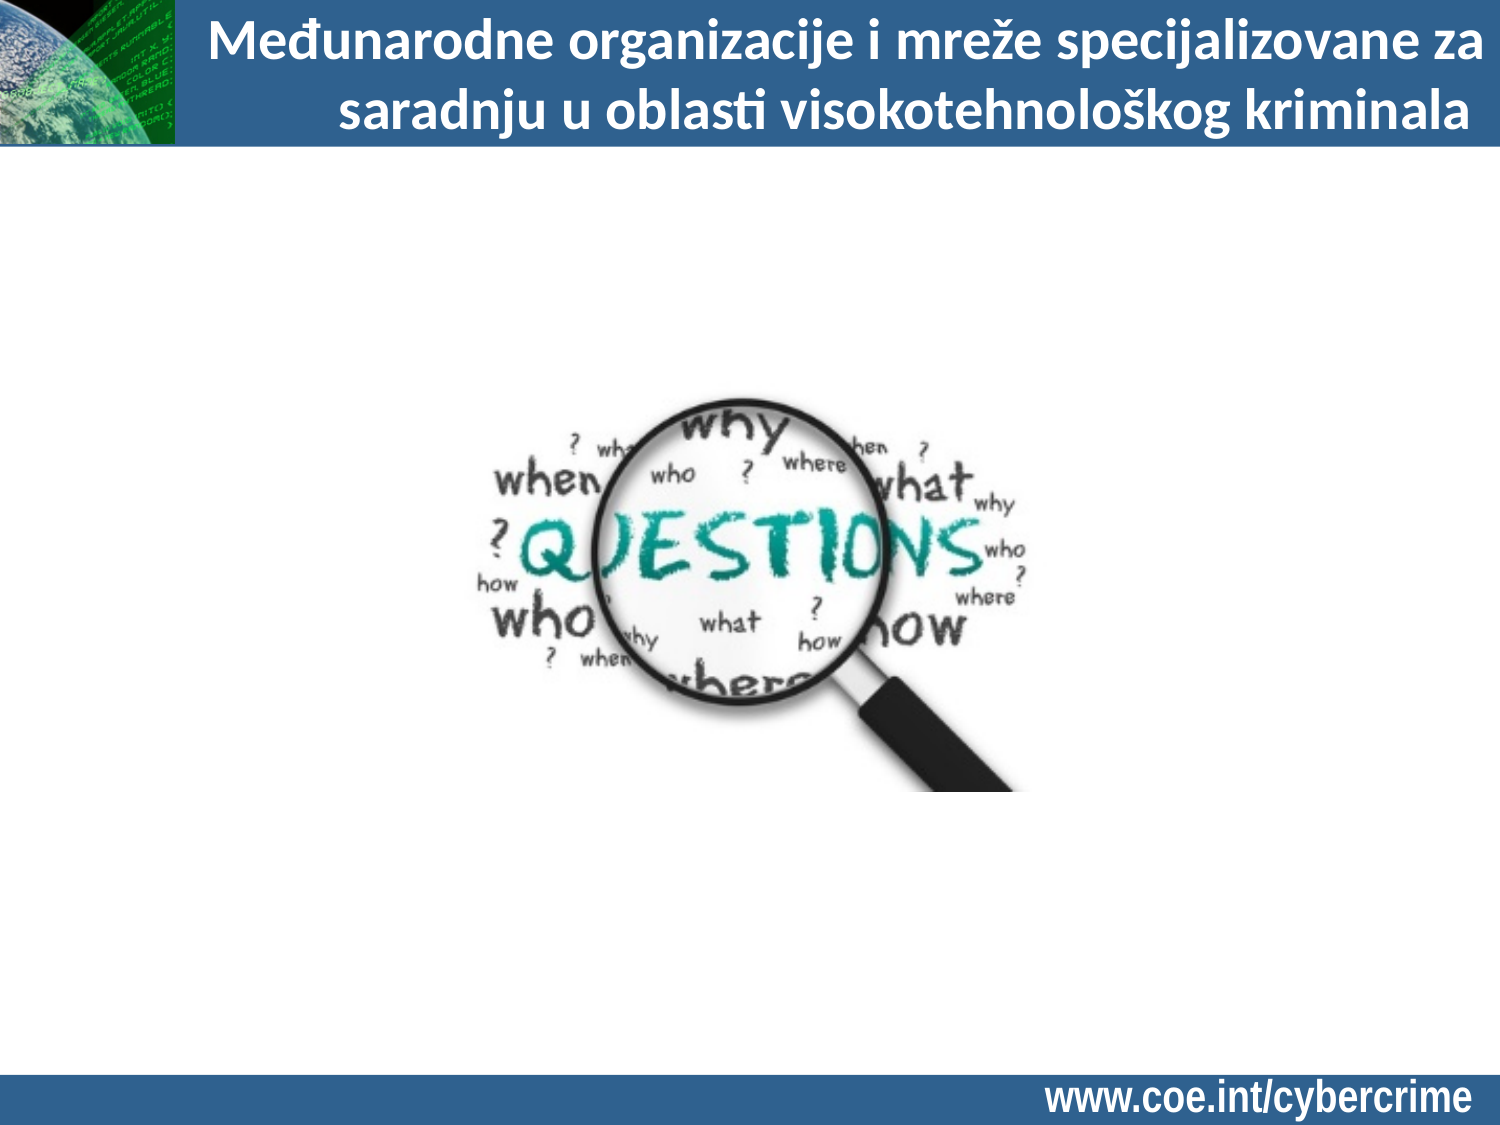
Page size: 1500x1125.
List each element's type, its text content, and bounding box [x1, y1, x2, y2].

picture [0, 0, 175, 144]
text_box [0, 1073, 1030, 1125]
text_box Međunarodne organizacije i mreže specijalizovane za saradnju u oblasti visokotehnološkog kriminala [177, 0, 1500, 149]
picture [443, 332, 1057, 793]
text_box www.coe.int/cybercrime [1030, 1059, 1500, 1125]
